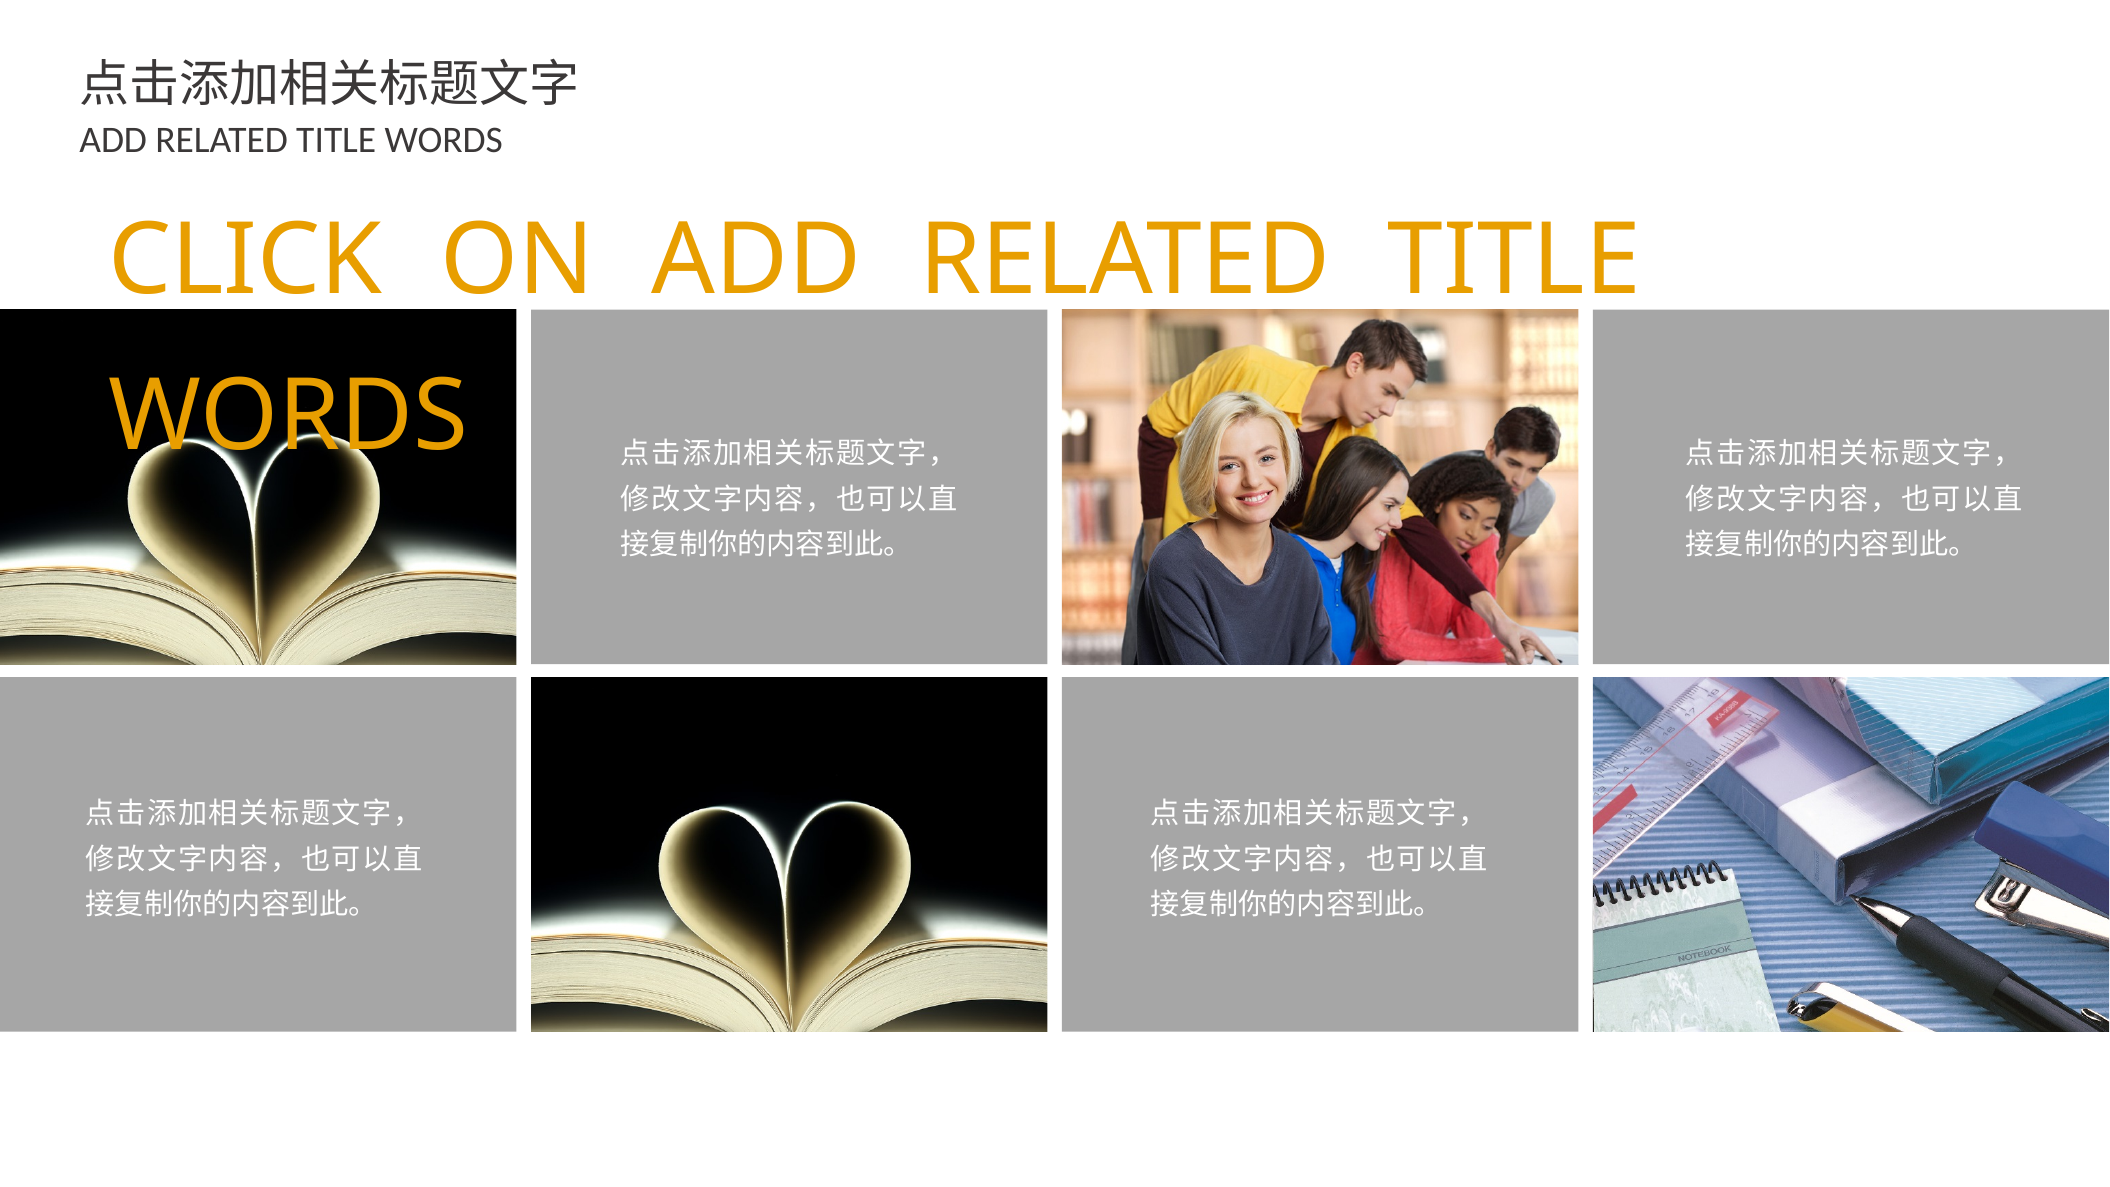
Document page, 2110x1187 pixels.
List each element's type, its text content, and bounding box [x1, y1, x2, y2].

text_box ADD RELATED TITLE WORDS [63, 107, 520, 169]
text_box [1592, 676, 2110, 1033]
text_box [0, 309, 518, 665]
text_box [530, 676, 1048, 1033]
text_box [0, 676, 518, 1033]
text_box [1061, 477, 1579, 665]
text_box 点击添加相关标题文字，修改文字内容，也可以直接复制你的内容到此。 [605, 416, 973, 568]
text_box CLICK ON ADD RELATED TITLE WORDS [93, 150, 1658, 477]
text_box [530, 477, 1048, 665]
text_box 点击添加相关标题文字 [63, 43, 596, 120]
text_box 点击添加相关标题文字，修改文字内容，也可以直接复制你的内容到此。 [1135, 776, 1503, 928]
text_box 点击添加相关标题文字，修改文字内容，也可以直接复制你的内容到此。 [1670, 416, 2038, 568]
text_box [1061, 676, 1579, 1033]
text_box 点击添加相关标题文字，修改文字内容，也可以直接复制你的内容到此。 [70, 776, 438, 928]
text_box [1592, 309, 2110, 665]
